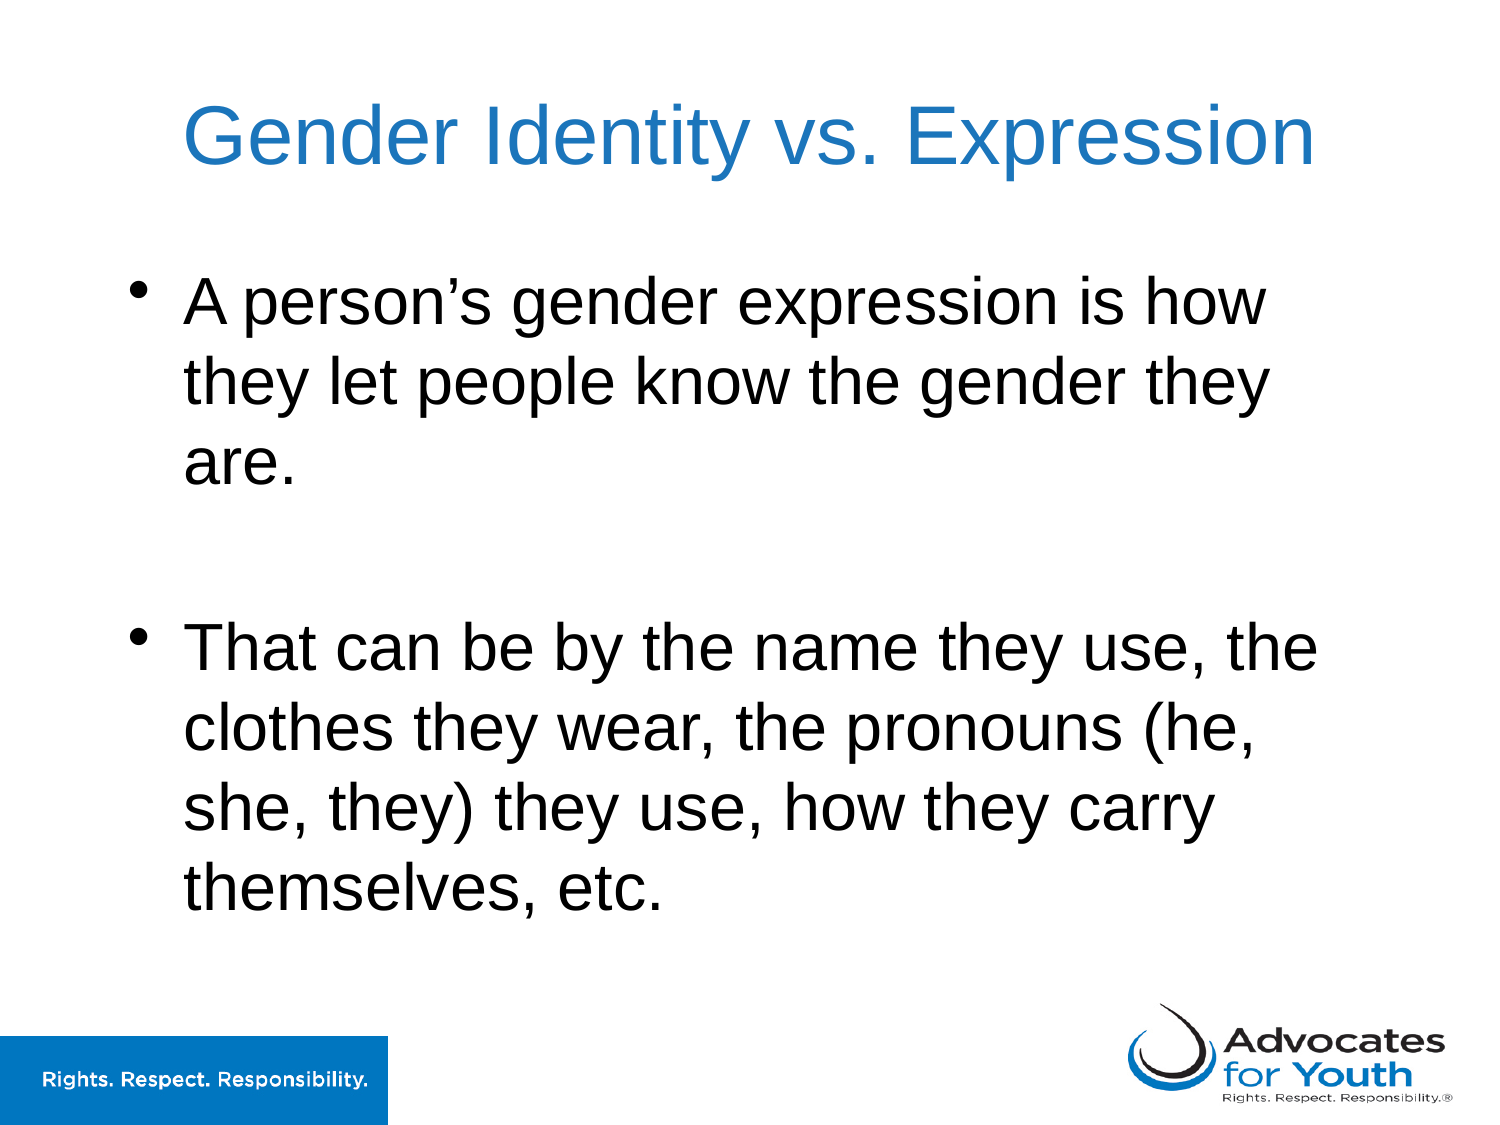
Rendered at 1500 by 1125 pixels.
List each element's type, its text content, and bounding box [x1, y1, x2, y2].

list A person’s gender expression is how they let people know the gender they are. That can be by the name they use, the clothes they wear, the pronouns (he, she, they) they use, how they carry themselves, etc. [112, 249, 1388, 925]
title Gender Identity vs. Expression [112, 37, 1388, 225]
picture [0, 1036, 388, 1125]
picture [1093, 988, 1495, 1123]
